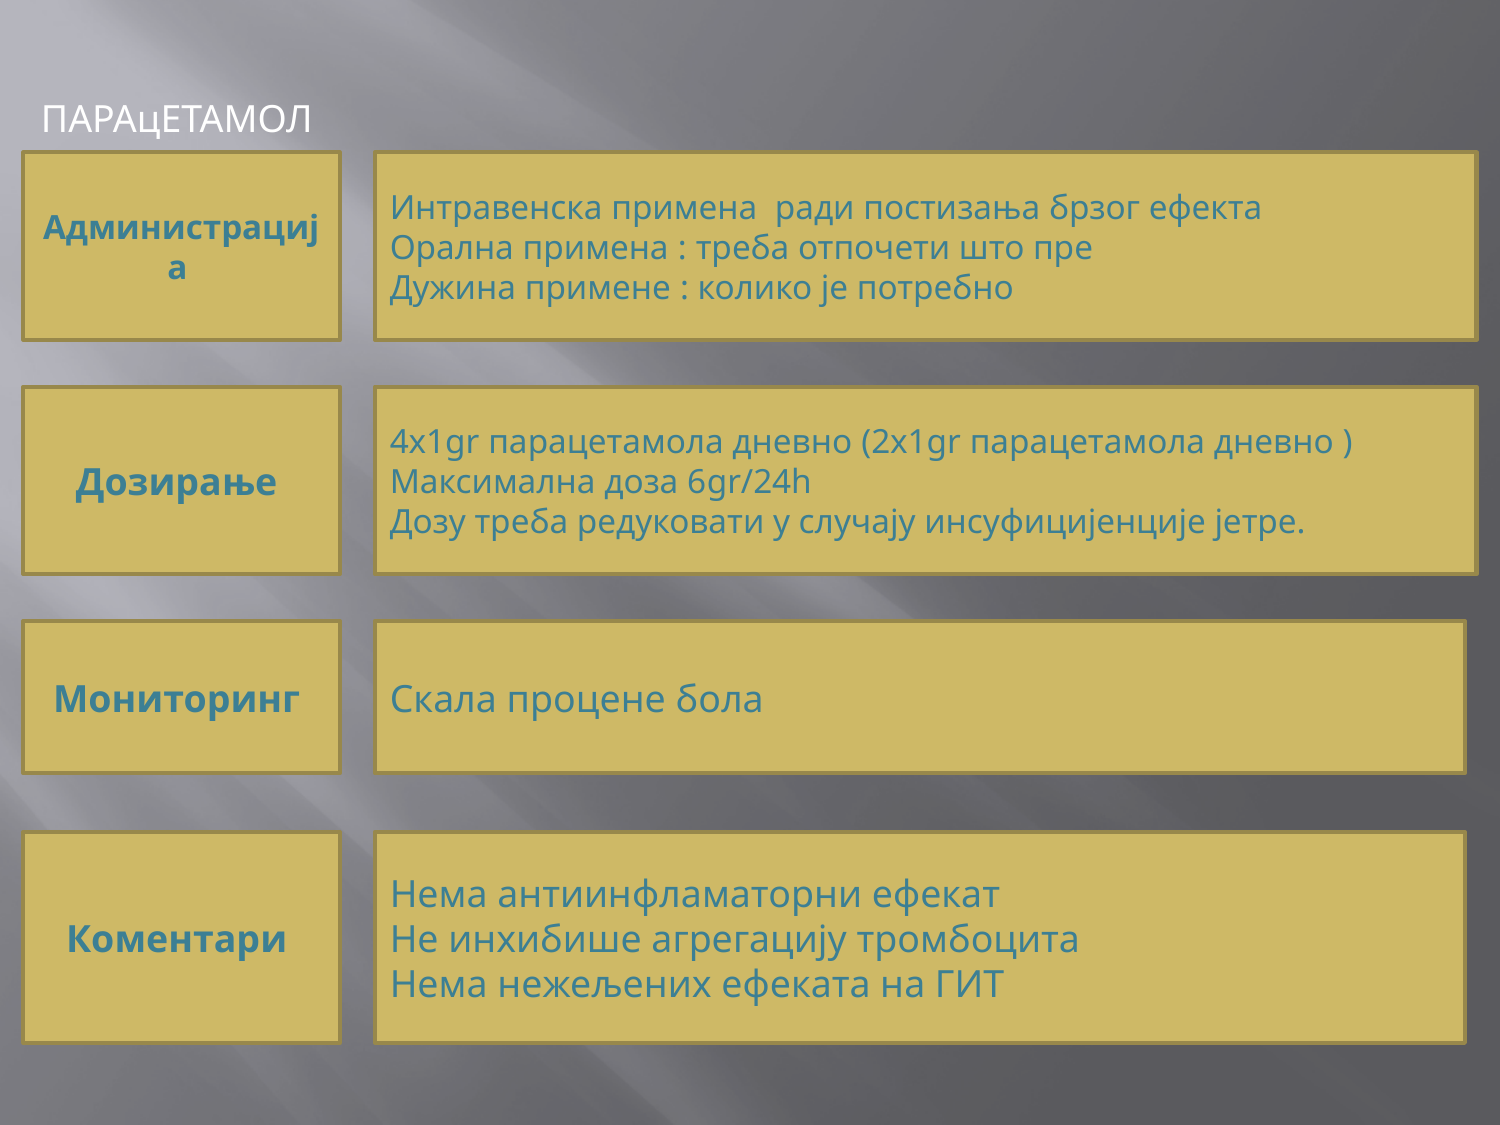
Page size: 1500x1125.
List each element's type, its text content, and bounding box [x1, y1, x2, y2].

text_box Мониторинг [21, 619, 342, 775]
text_box Коментари [21, 830, 342, 1045]
title Парацетамол [0, 23, 1465, 1067]
text_box Администрација [21, 150, 342, 342]
text_box Нема антиинфламаторни ефекат Не инхибише агрегацију тромбоцита Нема нежељених ефеката на ГИТ [373, 830, 1467, 1045]
text_box ПАРАцЕТАМОЛ [26, 87, 328, 148]
text_box 4x1gr парацетамола дневно (2x1gr парацетамола дневно ) Максимална доза 6gr/24h Дозу треба редуковати у случају инсуфицијенције јетре. [373, 385, 1479, 576]
text_box Дозирање [21, 385, 342, 576]
text_box Скала процене бола [373, 619, 1467, 775]
text_box Интравенска примена ради постизања брзог ефекта Орална примена : треба отпочети што пре Дужина примене : колико је потребно [373, 150, 1479, 342]
